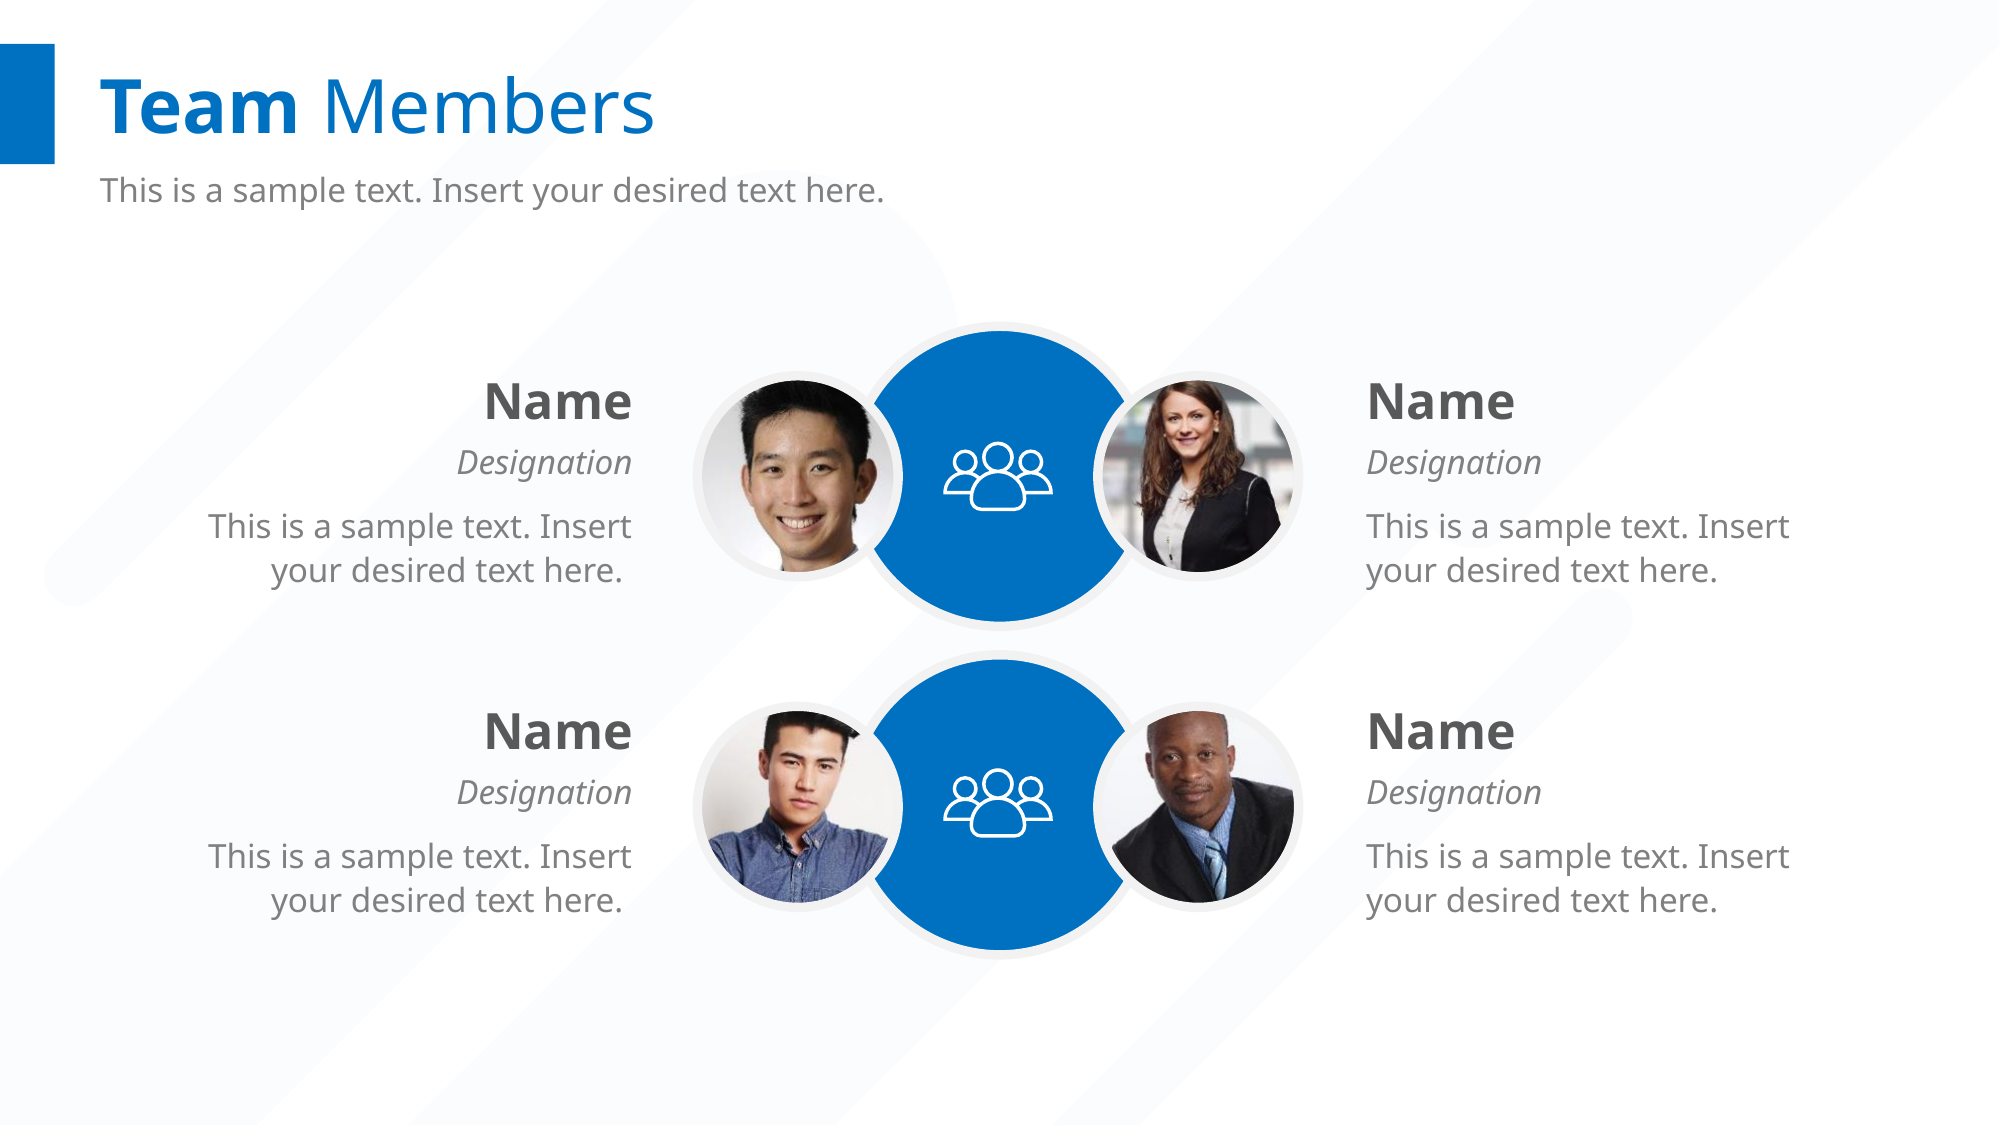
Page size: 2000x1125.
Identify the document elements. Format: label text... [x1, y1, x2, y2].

text_box Designation [161, 429, 633, 489]
text_box [943, 768, 1053, 838]
text_box Designation [161, 760, 633, 819]
text_box This is a sample text. Insert your desired text here. [1365, 824, 1827, 927]
picture [1097, 706, 1299, 908]
picture [1097, 375, 1299, 577]
text_box Name [161, 355, 633, 429]
text_box This is a sample text. Insert your desired text here. [161, 493, 633, 596]
title Team Members [99, 45, 1900, 159]
text_box Name [161, 686, 633, 760]
picture [697, 375, 899, 577]
text_box Designation [1365, 429, 1827, 489]
picture [697, 706, 899, 908]
text_box This is a sample text. Insert your desired text here. [1365, 493, 1827, 596]
text_box This is a sample text. Insert your desired text here. [161, 824, 633, 927]
text_box Designation [1365, 760, 1827, 819]
text_box Name [1365, 686, 1827, 760]
text_box Name [1365, 355, 1827, 429]
text_box [943, 441, 1053, 512]
list This is a sample text. Insert your desired text here. [99, 159, 1900, 227]
